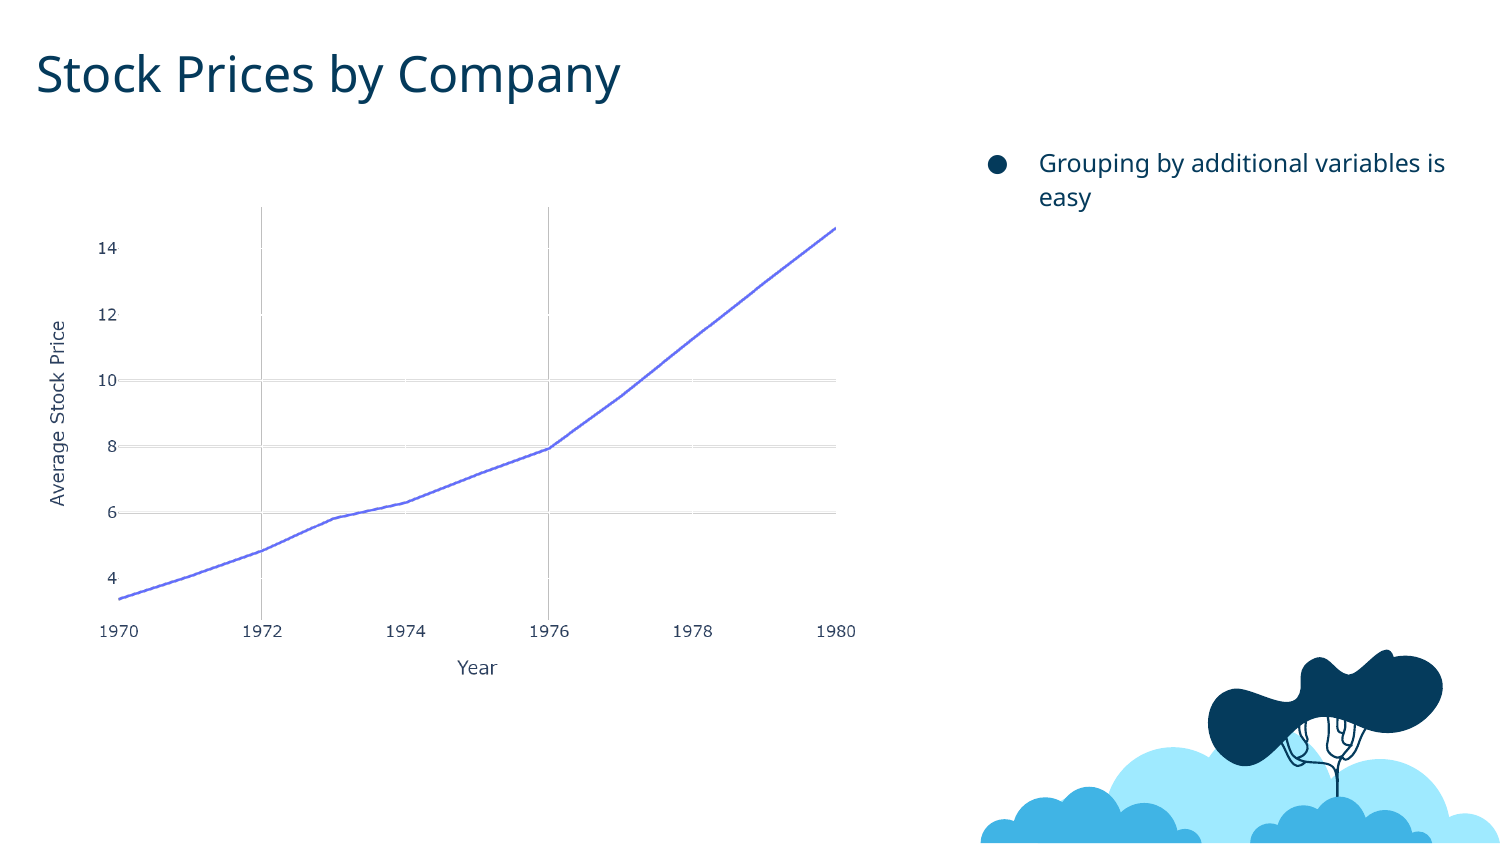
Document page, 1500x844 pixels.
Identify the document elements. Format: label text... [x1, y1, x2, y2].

picture [21, 127, 933, 726]
title Stock Prices by Company [21, 26, 1286, 107]
list Grouping by additional variables is easy [948, 127, 1479, 625]
